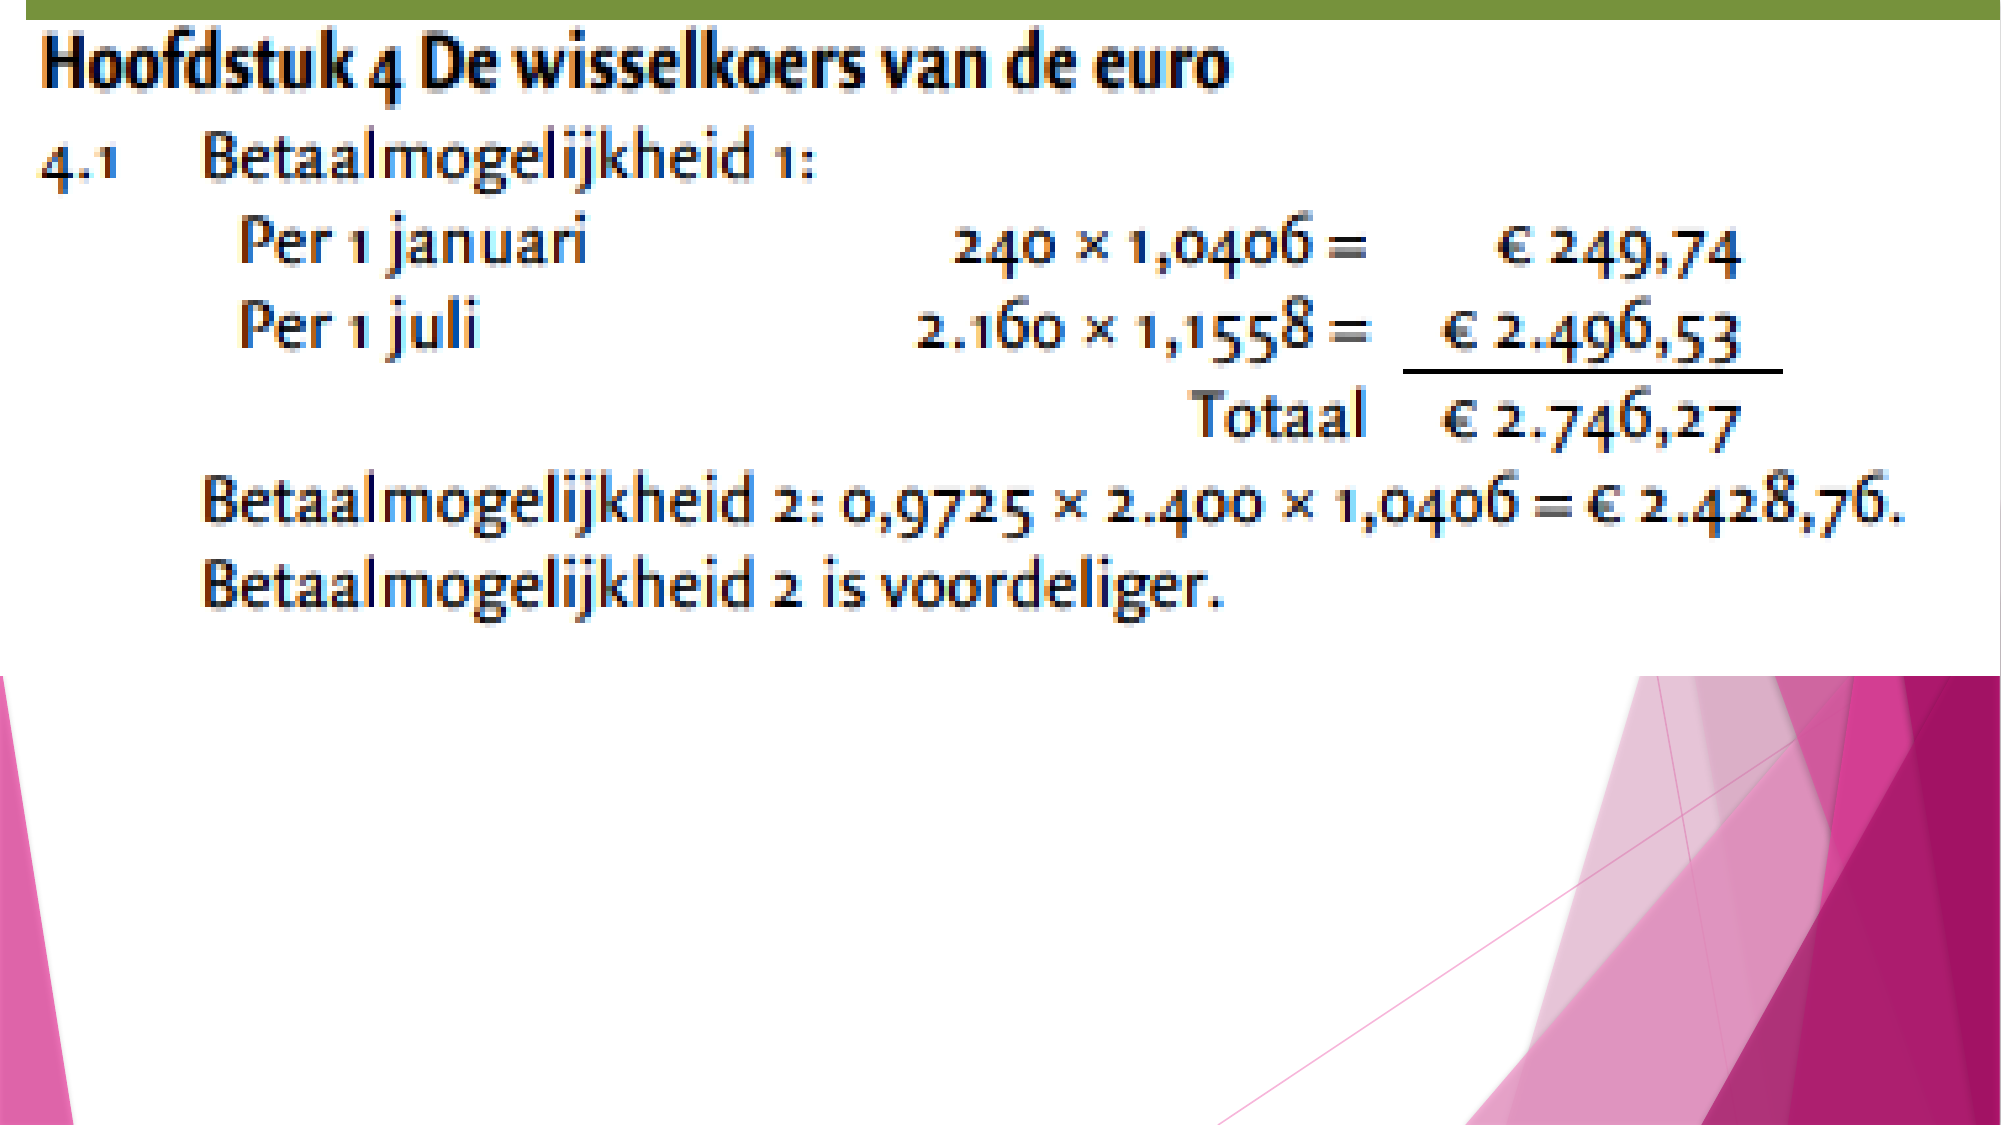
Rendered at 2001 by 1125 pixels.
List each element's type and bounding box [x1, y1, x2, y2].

picture [0, 0, 2000, 676]
